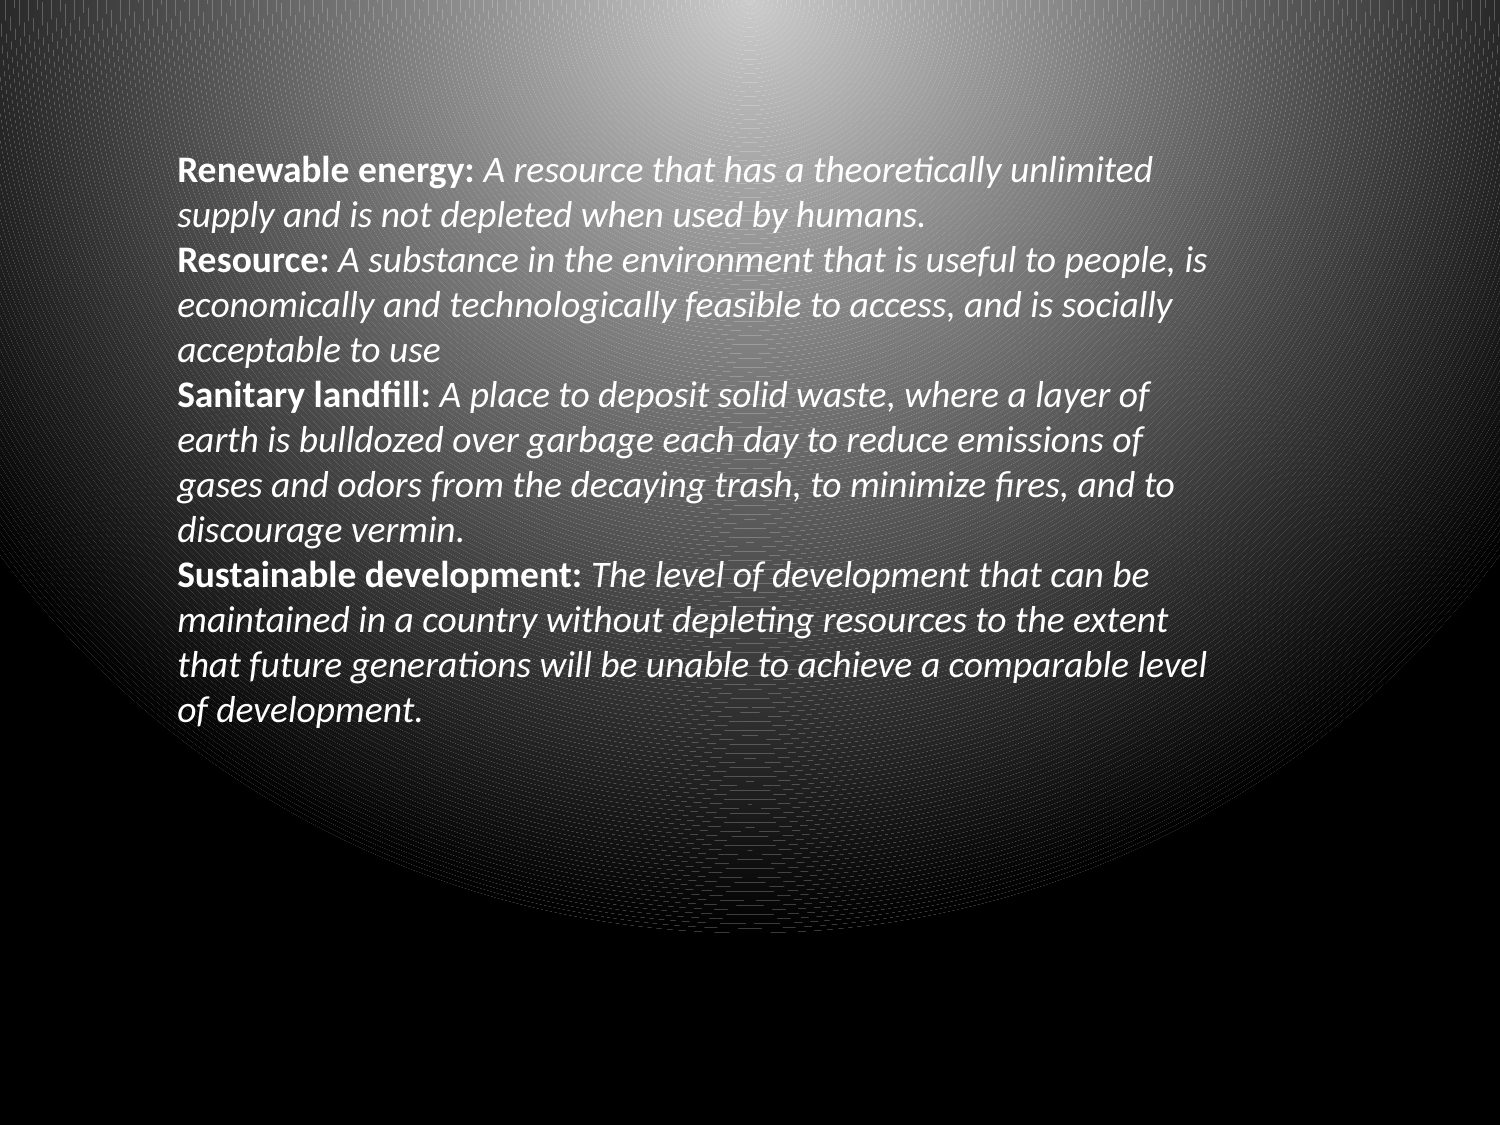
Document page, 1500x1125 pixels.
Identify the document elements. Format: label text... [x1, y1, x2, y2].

text_box Renewable energy: A resource that has a theoretically unlimited supply and is not depleted when used by humans. Resource: A substance in the environment that is useful to people, is economically and technologically feasible to access, and is socially acceptable to use Sanitary landfill: A place to deposit solid waste, where a layer of earth is bulldozed over garbage each day to reduce emissions of gases and odors from the decaying trash, to minimize fires, and to discourage vermin. Sustainable development: The level of development that can be maintained in a country without depleting resources to the extent that future generations will be unable to achieve a comparable level of development. [162, 137, 1225, 738]
